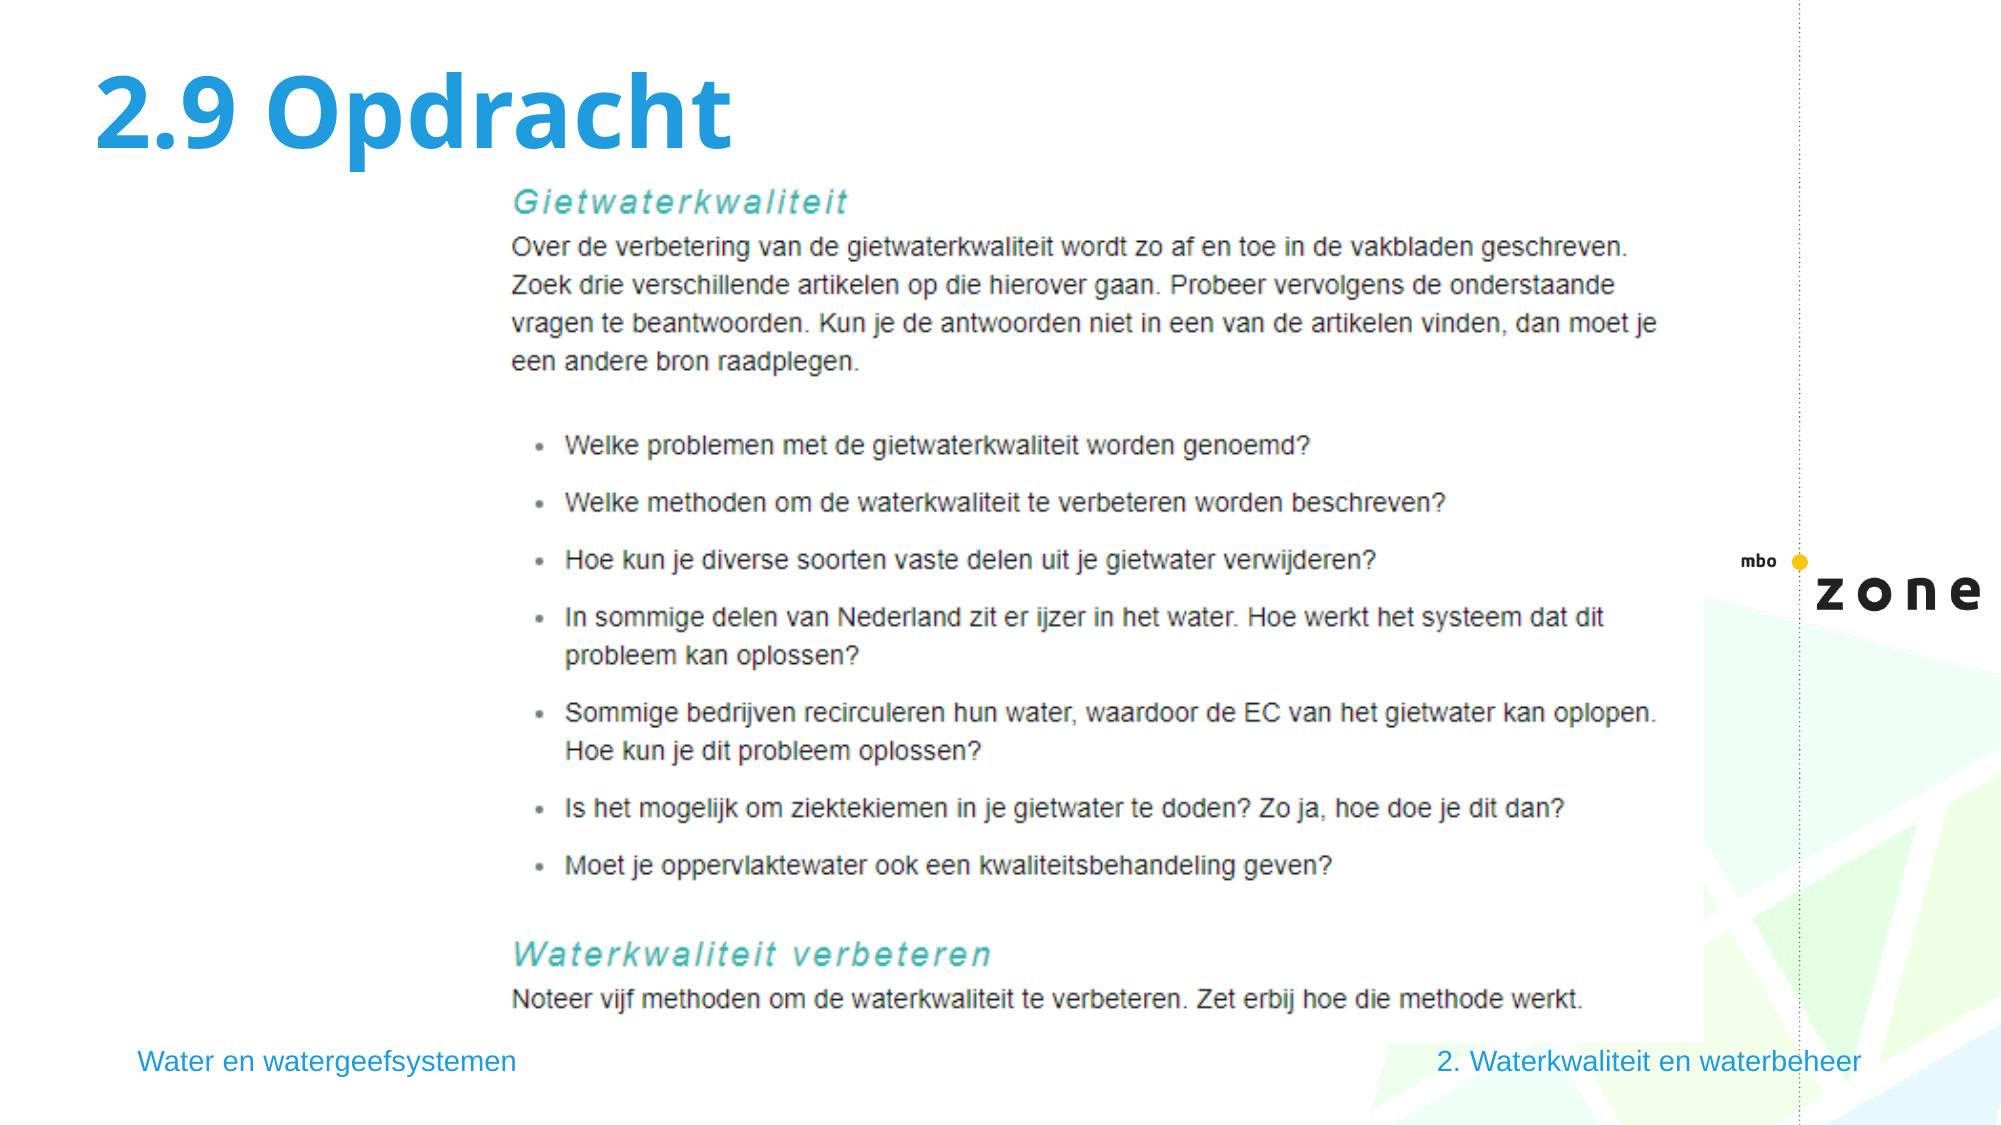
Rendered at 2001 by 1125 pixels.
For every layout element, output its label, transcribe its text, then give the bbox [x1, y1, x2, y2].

list Water en watergeefsystemen [137, 1042, 639, 1103]
title 2.9 Opdracht [94, 61, 1577, 240]
list 2. Waterkwaliteit en waterbeheer [1412, 1042, 1863, 1103]
picture [494, 0, 2001, 1125]
